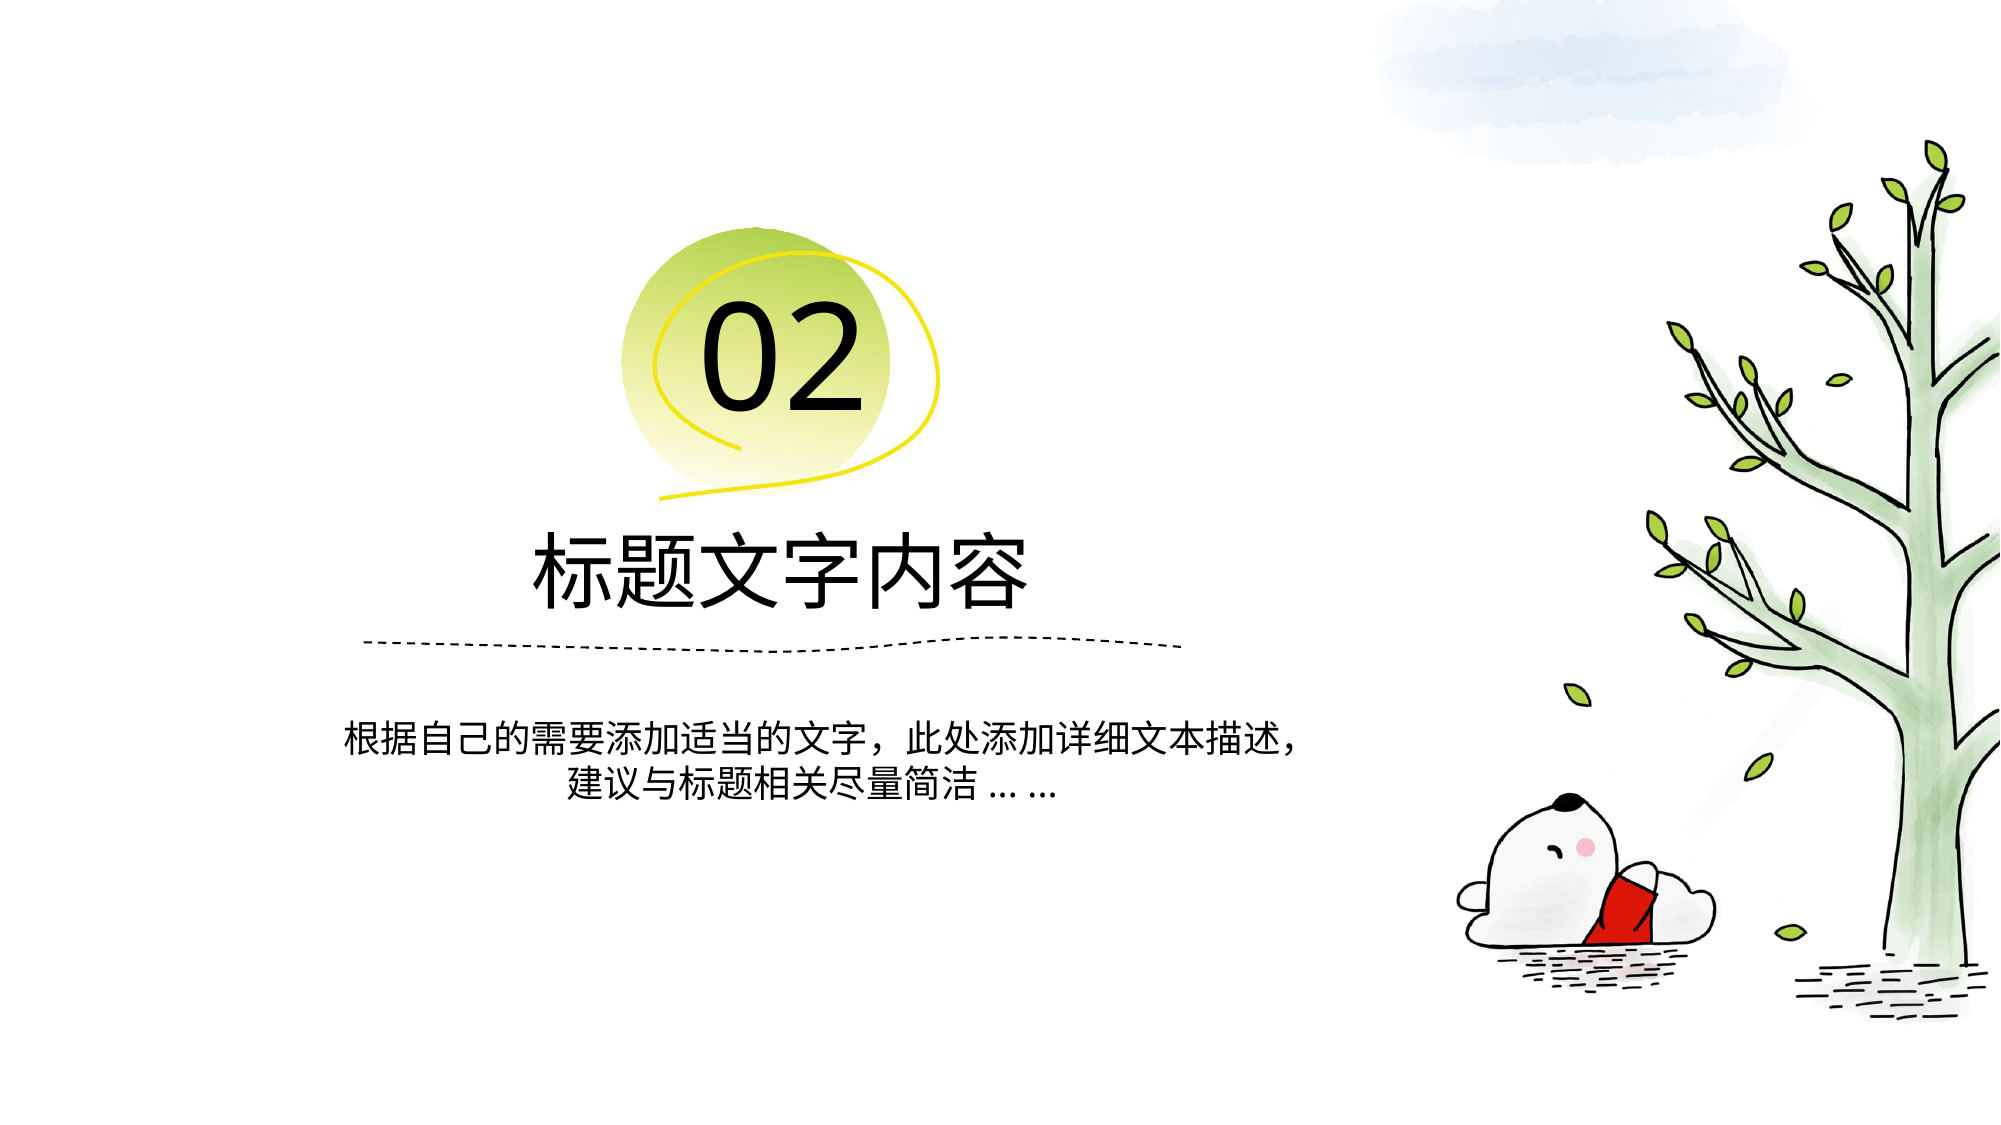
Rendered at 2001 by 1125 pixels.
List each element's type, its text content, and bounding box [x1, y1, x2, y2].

text_box 根据自己的需要添加适当的文字，此处添加详细文本描述，建议与标题相关尽量简洁... ... [311, 707, 1312, 812]
picture [1367, 0, 2000, 1125]
text_box [363, 636, 1183, 653]
text_box 标题文字内容 [516, 512, 1099, 627]
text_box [621, 227, 939, 499]
